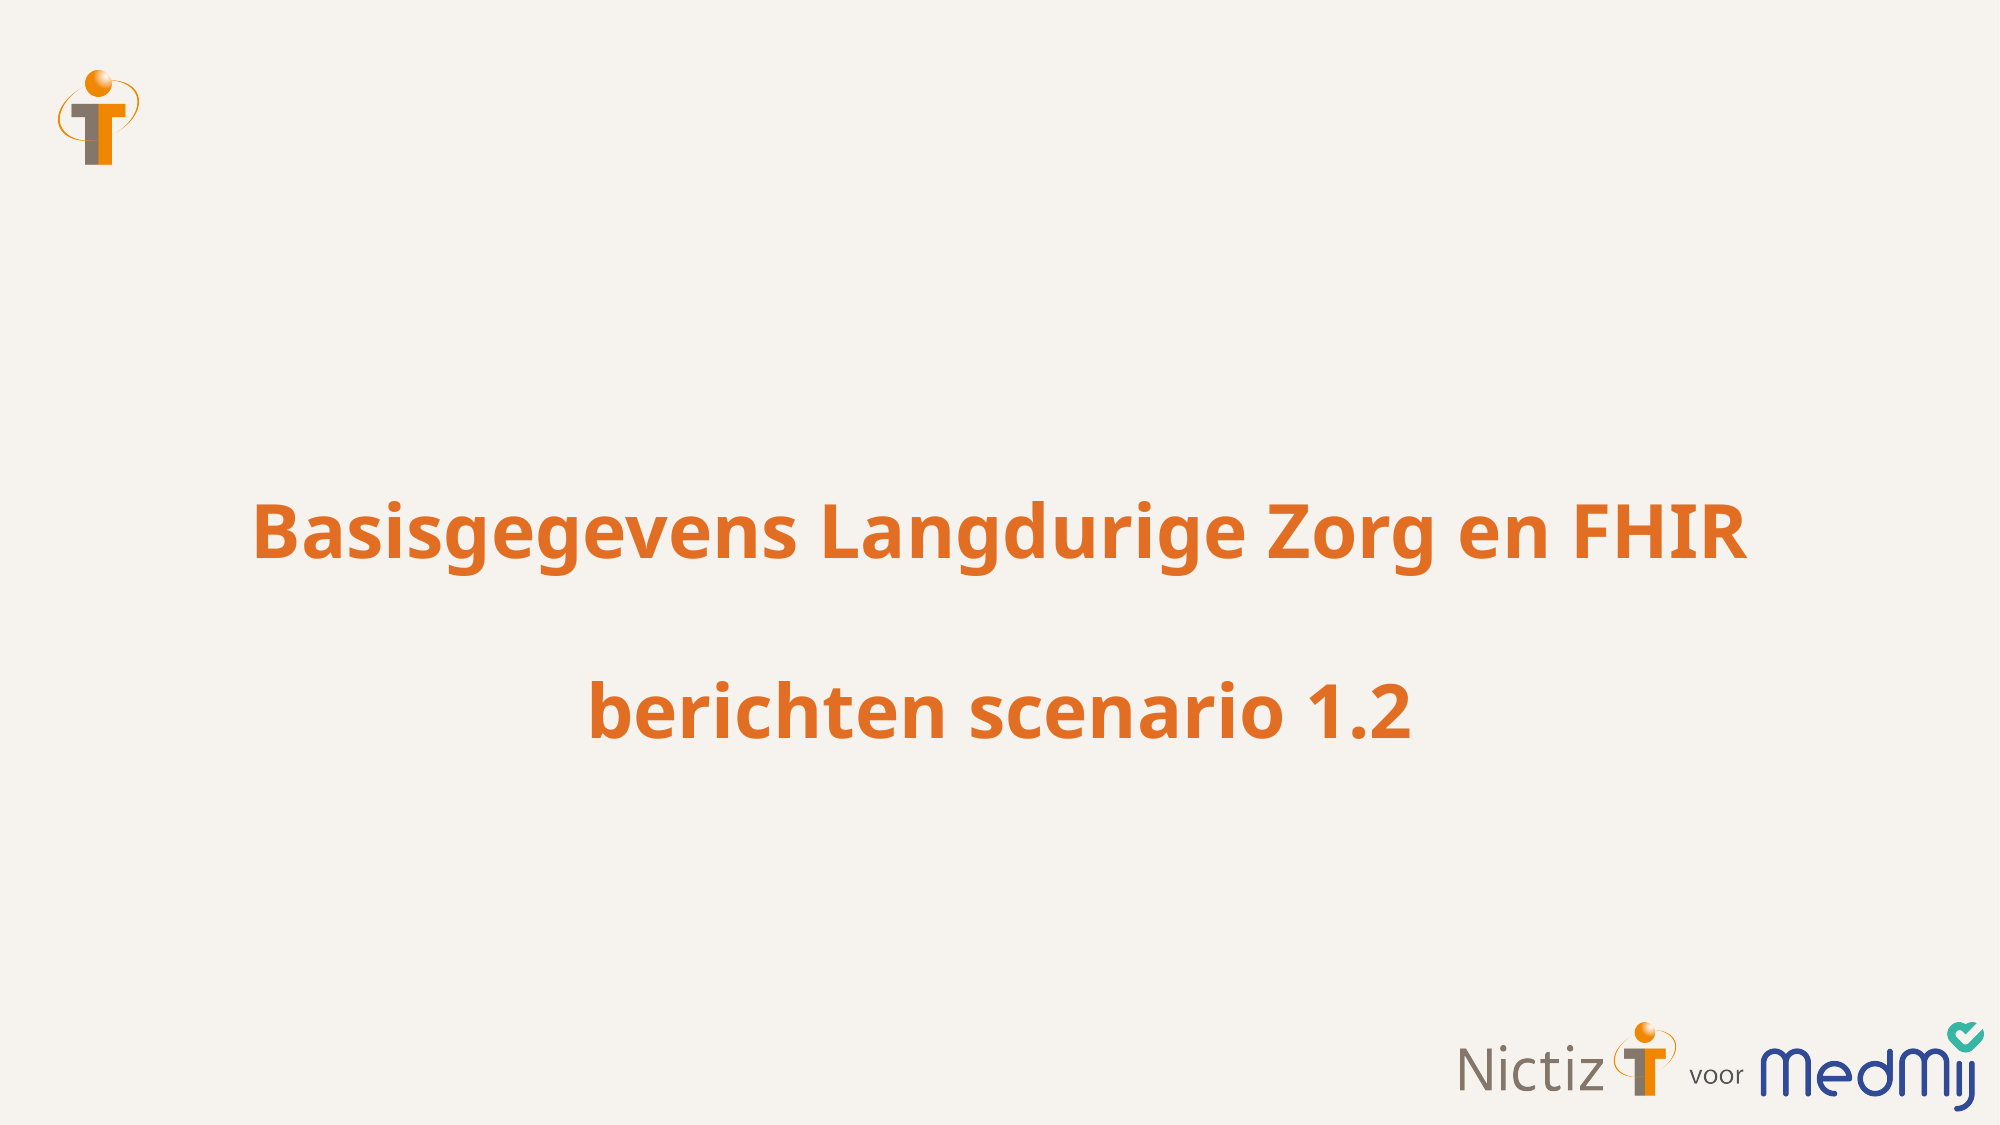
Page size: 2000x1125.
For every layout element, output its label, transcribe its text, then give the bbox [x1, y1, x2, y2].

picture [1457, 1019, 1988, 1113]
title Basisgegevens Langdurige Zorg en FHIR berichten scenario 1.2 [155, 386, 1844, 848]
picture [50, 66, 151, 187]
